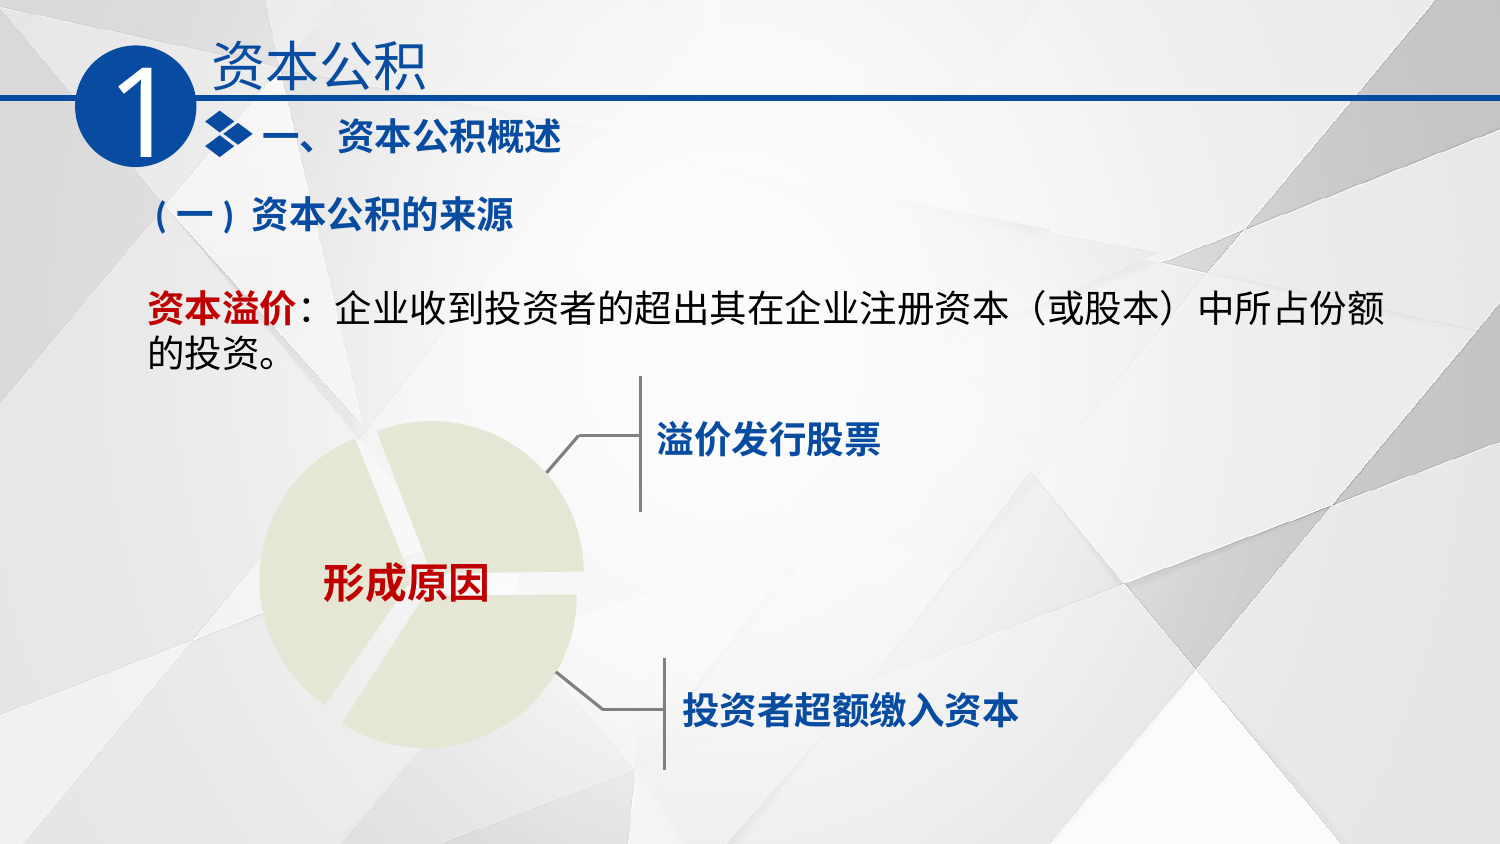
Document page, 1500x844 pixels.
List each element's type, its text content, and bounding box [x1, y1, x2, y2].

picture [0, 101, 1500, 844]
picture [0, 0, 1500, 95]
text_box 形成原因 [309, 549, 506, 615]
text_box 1 [84, 45, 203, 97]
text_box 投资者超额缴入资本 [668, 679, 1035, 740]
text_box (一) 资本公积的来源 [142, 184, 527, 242]
text_box [75, 107, 84, 138]
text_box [555, 671, 603, 710]
text_box [75, 74, 84, 97]
text_box [259, 438, 400, 705]
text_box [546, 435, 579, 474]
text_box 资本公积 [198, 37, 510, 92]
text_box 资本溢价：企业收到投资者的超出其在企业注册资本（或股本）中所占份额的投资。 [132, 278, 1400, 383]
text_box [341, 594, 577, 748]
text_box [205, 110, 235, 133]
text_box 溢价发行股票 [645, 408, 897, 469]
text_box 1 [84, 107, 203, 171]
text_box [376, 421, 584, 573]
text_box [205, 135, 235, 158]
text_box [223, 122, 250, 145]
text_box 一、资本公积概述 [250, 107, 575, 164]
